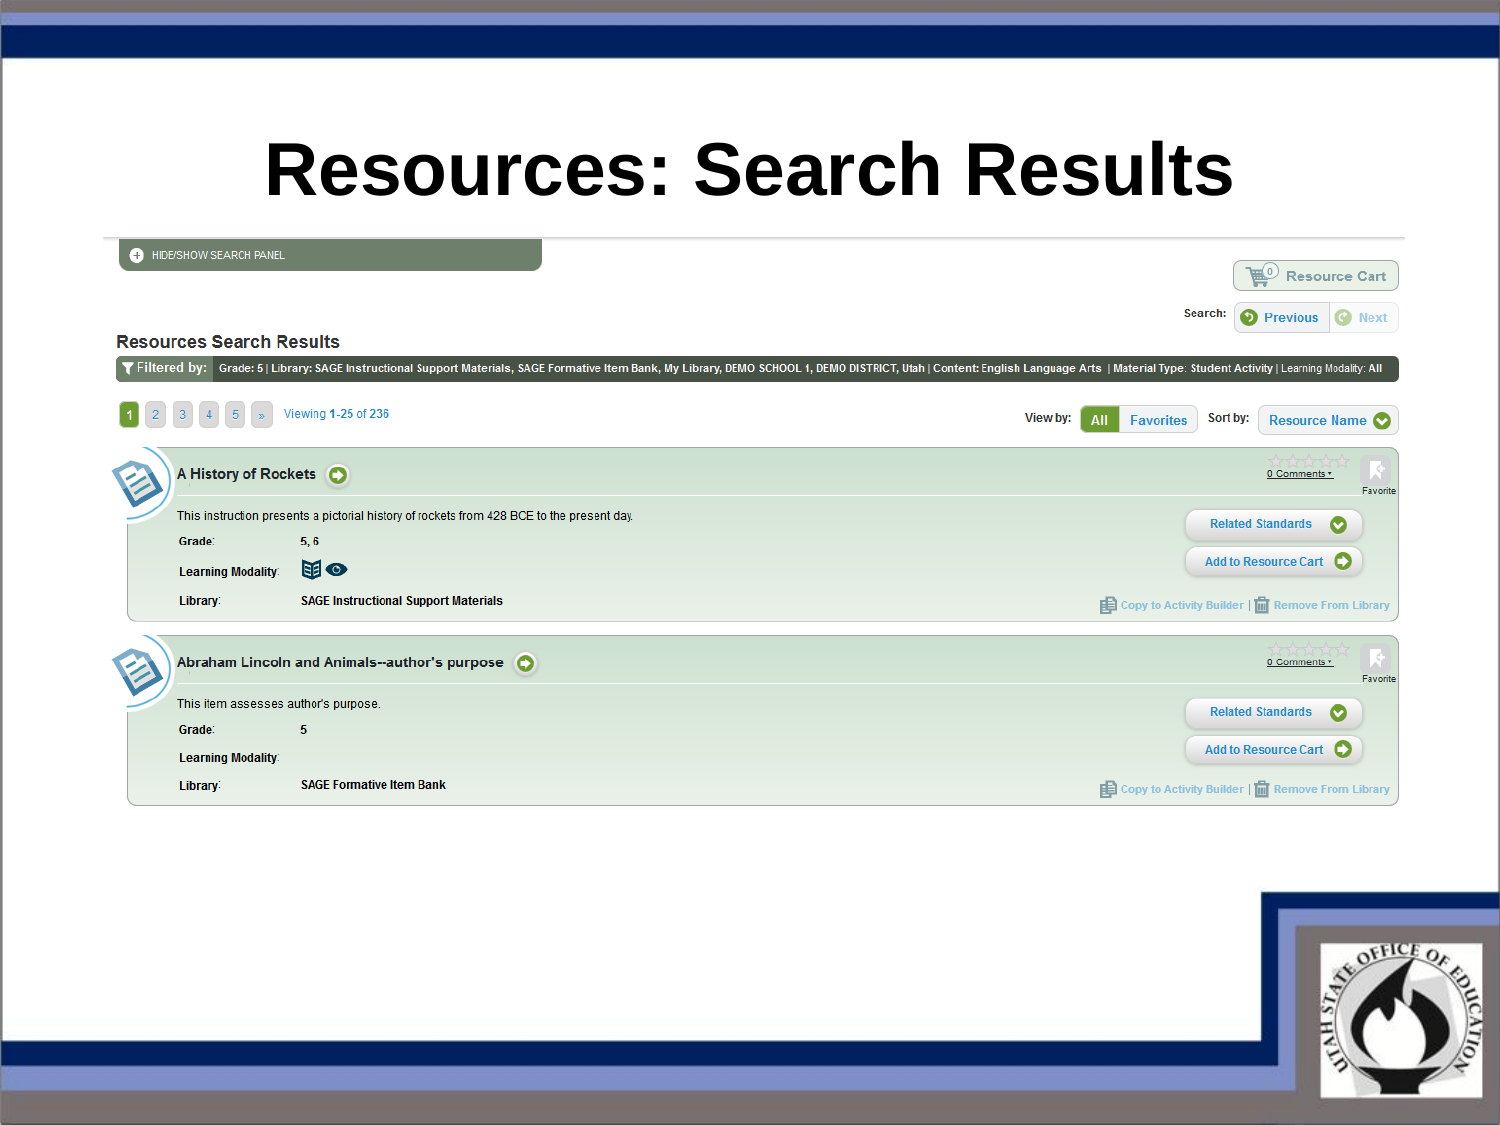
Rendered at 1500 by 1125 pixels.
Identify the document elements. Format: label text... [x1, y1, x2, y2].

title Resources: Search Results [103, 125, 1397, 206]
picture [0, 0, 1500, 1125]
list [102, 237, 1406, 814]
